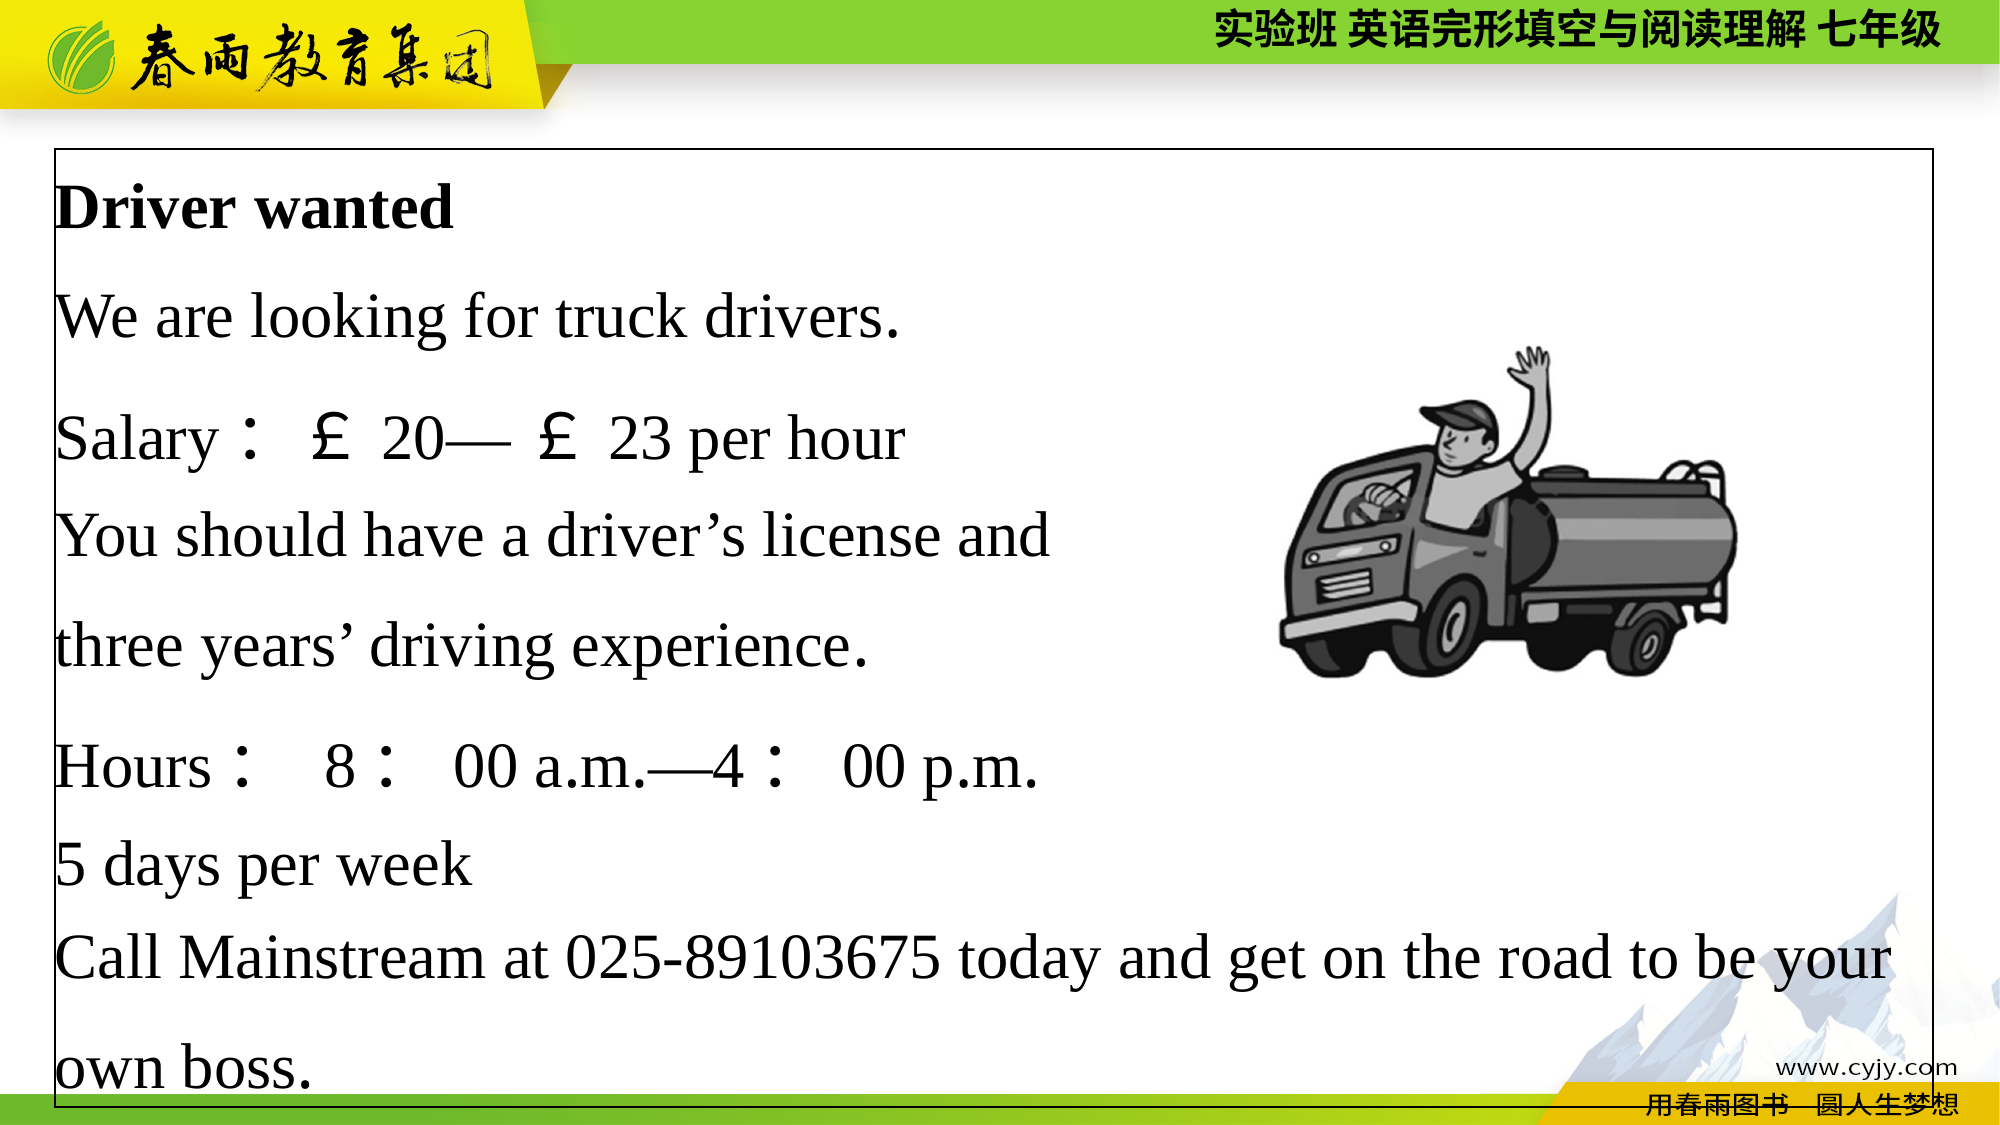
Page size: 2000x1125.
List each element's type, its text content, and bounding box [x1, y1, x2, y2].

picture [0, 0, 2000, 1125]
table_header Driver wanted We are looking for truck drivers. Salary：￡20—￡23 per hour You should have a driver’s license and three years’ driving experience. Hours： 8：00 a.m.—4：00 p.m. 5 days per week Call Mainstream at 025-89103675 today and get on the road to be your own boss. [56, 150, 1932, 1106]
